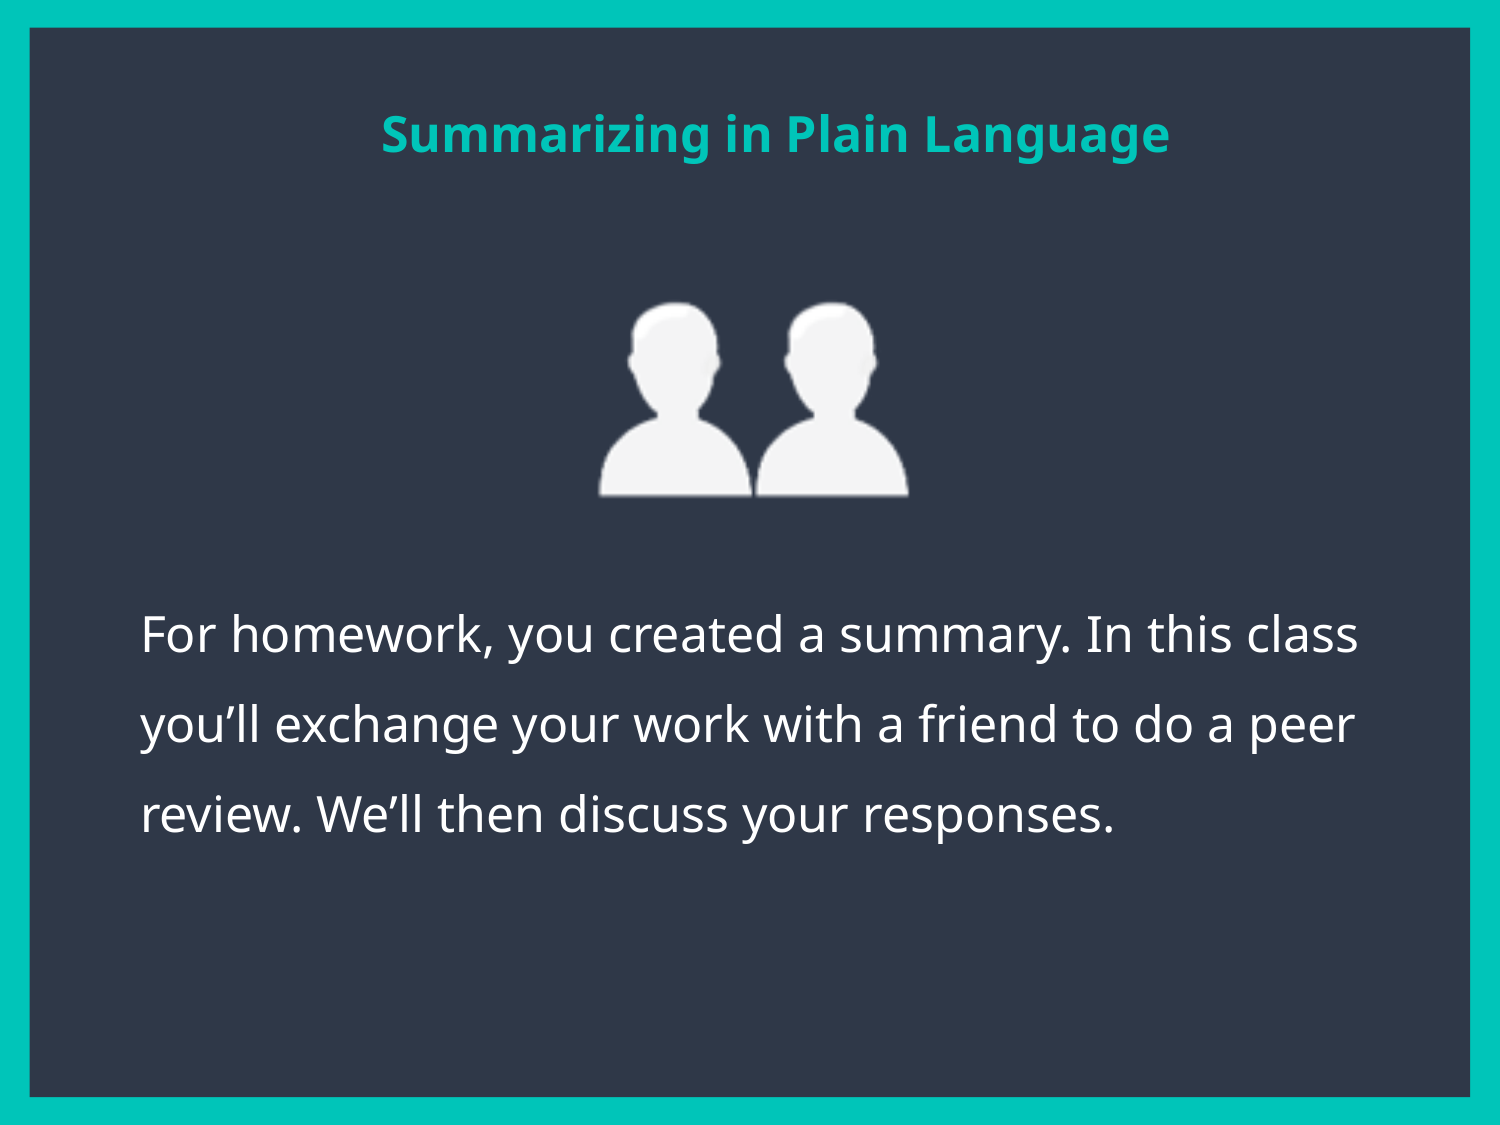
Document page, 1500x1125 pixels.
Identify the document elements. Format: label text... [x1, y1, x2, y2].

picture [561, 211, 939, 590]
subtitle For homework, you created a summary. In this class you’ll exchange your work with a friend to do a peer review. We’ll then discuss your responses. [125, 557, 1375, 740]
title Summarizing in Plain Language [124, 52, 1429, 213]
